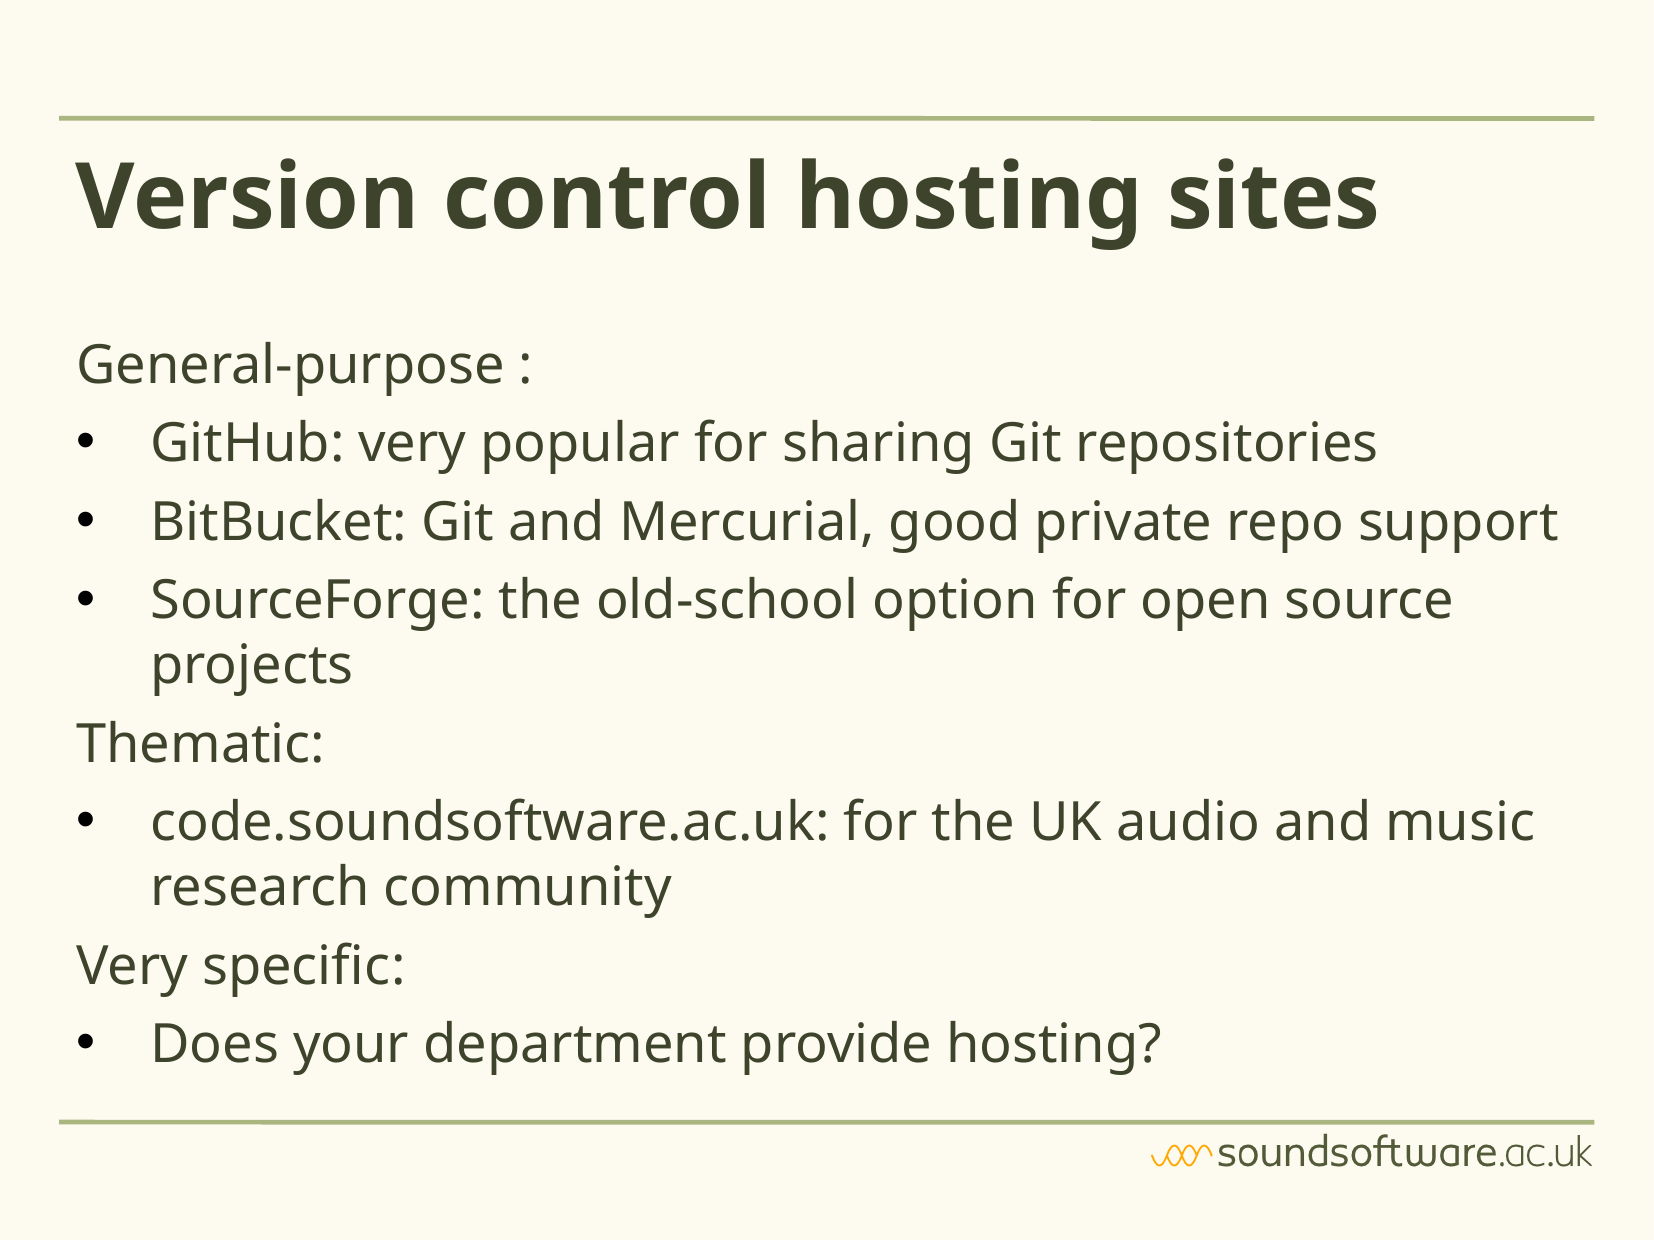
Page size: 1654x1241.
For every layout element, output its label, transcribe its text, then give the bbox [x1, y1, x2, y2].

text_box General-purpose : GitHub: very popular for sharing Git repositories BitBucket: Git and Mercurial, good private repo support SourceForge: the old-school option for open source projects Thematic: code.soundsoftware.ac.uk: for the UK audio and music research community Very specific: Does your department provide hosting? [59, 321, 1593, 1139]
picture [1151, 1139, 1592, 1167]
title Version control hosting sites [59, 118, 1593, 265]
